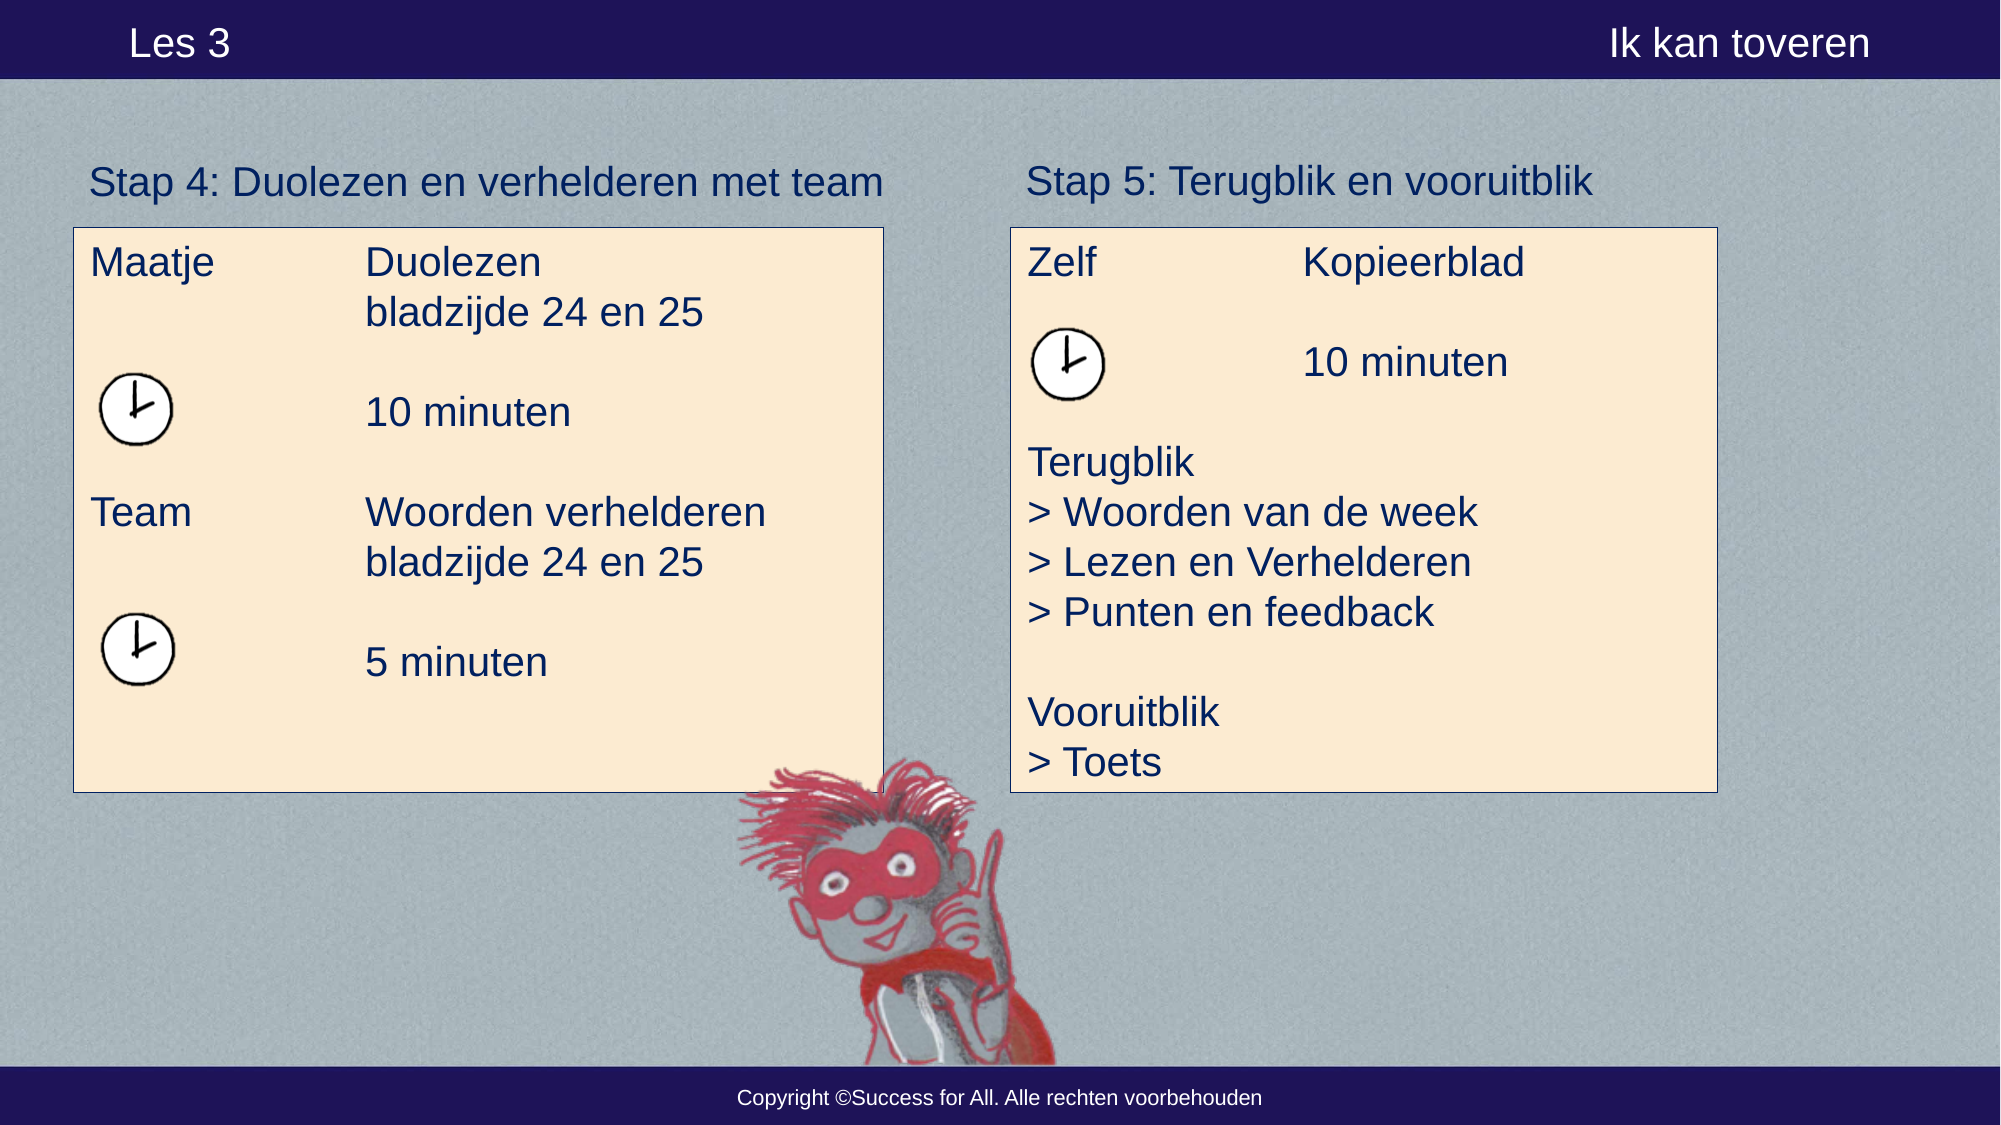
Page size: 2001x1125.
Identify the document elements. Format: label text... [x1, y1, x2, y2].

picture [0, 0, 2001, 1125]
text_box Les 3 [114, 8, 354, 73]
text_box Ik kan toveren [999, 8, 1886, 73]
text_box Stap 4: Duolezen en verhelderen met team [73, 147, 917, 213]
text_box Copyright ©Success for All. Alle rechten voorbehouden [0, 1076, 2000, 1125]
text_box Stap 5: Terugblik en vooruitblik [1010, 146, 1804, 212]
text_box Maatje Duolezen bladzijde 24 en 25 10 minuten Team Woorden verhelderen bladzijde 24 en 25 5 minuten [73, 227, 884, 793]
text_box Zelf Kopieerblad 10 minuten Terugblik > Woorden van de week > Lezen en Verhelderen > Punten en feedback Vooruitblik > Toets [1010, 227, 1718, 793]
